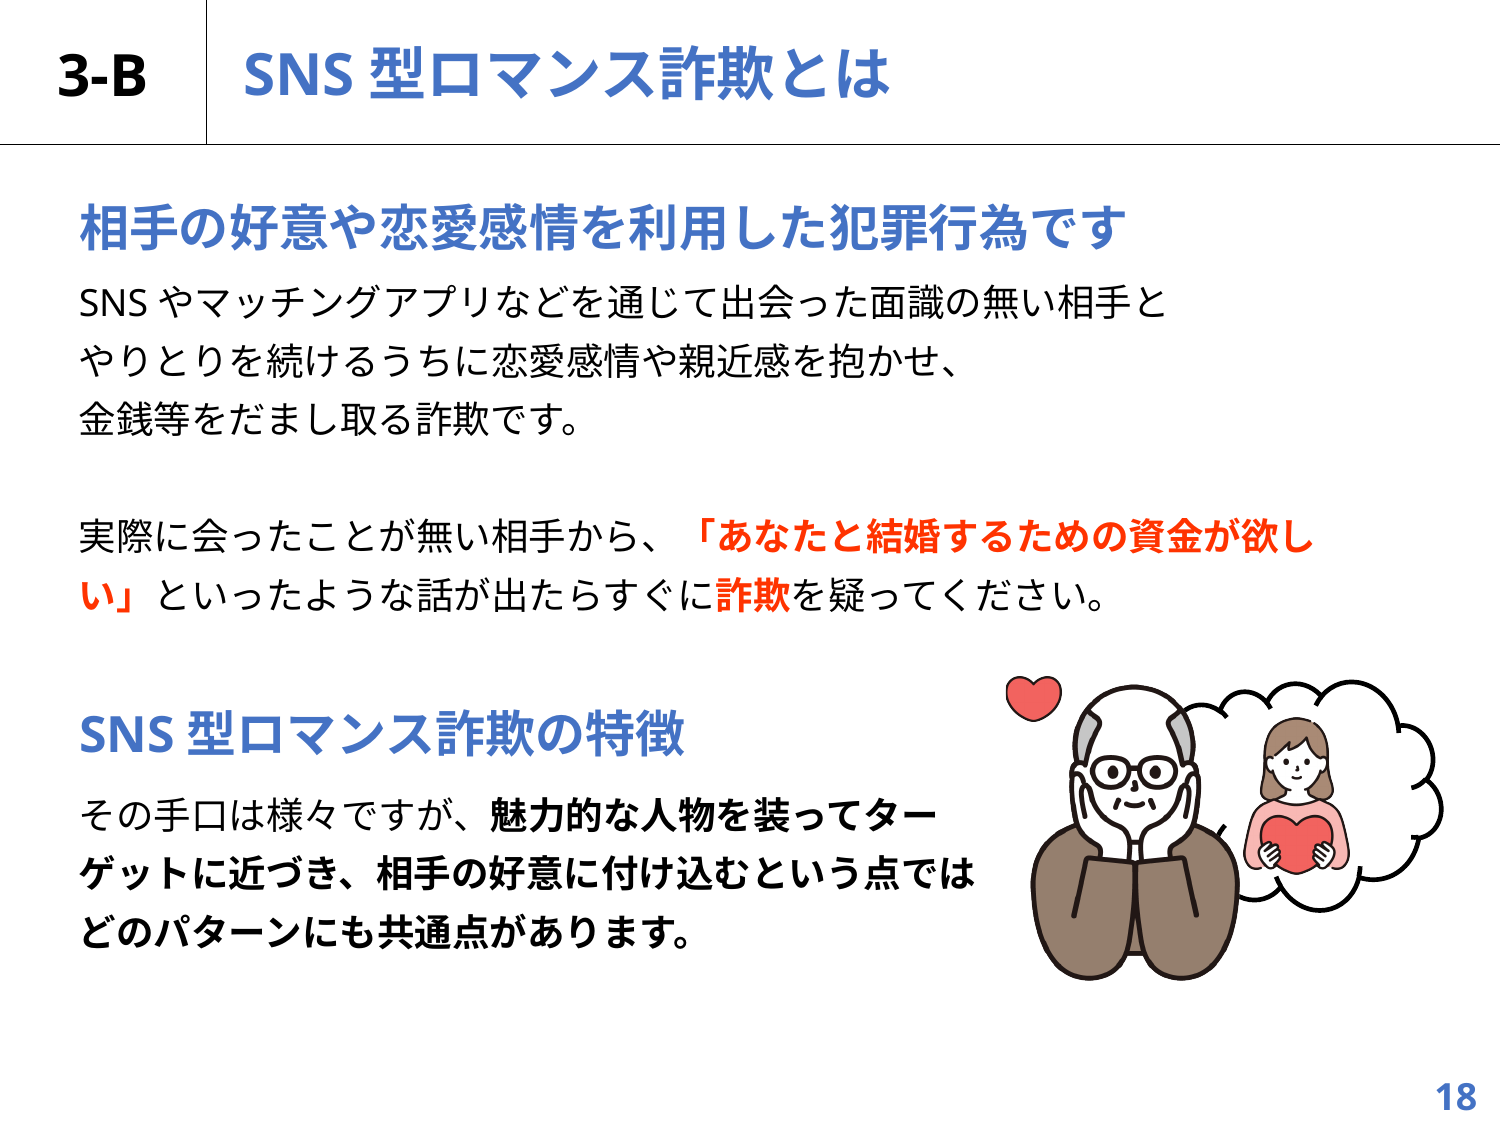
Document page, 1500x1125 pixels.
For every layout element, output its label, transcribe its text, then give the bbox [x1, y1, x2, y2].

text_box SNSやマッチングアプリなどを通じて出会った面識の無い相手と やりとりを続けるうちに恋愛感情や親近感を抱かせ、 金銭等をだまし取る詐欺です。 実際に会ったことが無い相手から、「あなたと結婚するための資金が欲しい」といったような話が出たらすぐに詐欺を疑ってください。 [64, 258, 1372, 624]
text_box 3-B [0, 0, 207, 147]
text_box 18 [1411, 1065, 1500, 1125]
text_box 相手の好意や恋愛感情を利用した犯罪行為です [64, 171, 1196, 265]
title SNS型ロマンス詐欺とは [228, 36, 1472, 116]
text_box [1005, 664, 1440, 981]
text_box その手口は様々ですが、魅力的な人物を装ってターゲットに近づき、相手の好意に付け込むという点ではどのパターンにも共通点があります。 [64, 770, 993, 962]
text_box SNS型ロマンス詐欺の特徴 [64, 677, 1005, 770]
